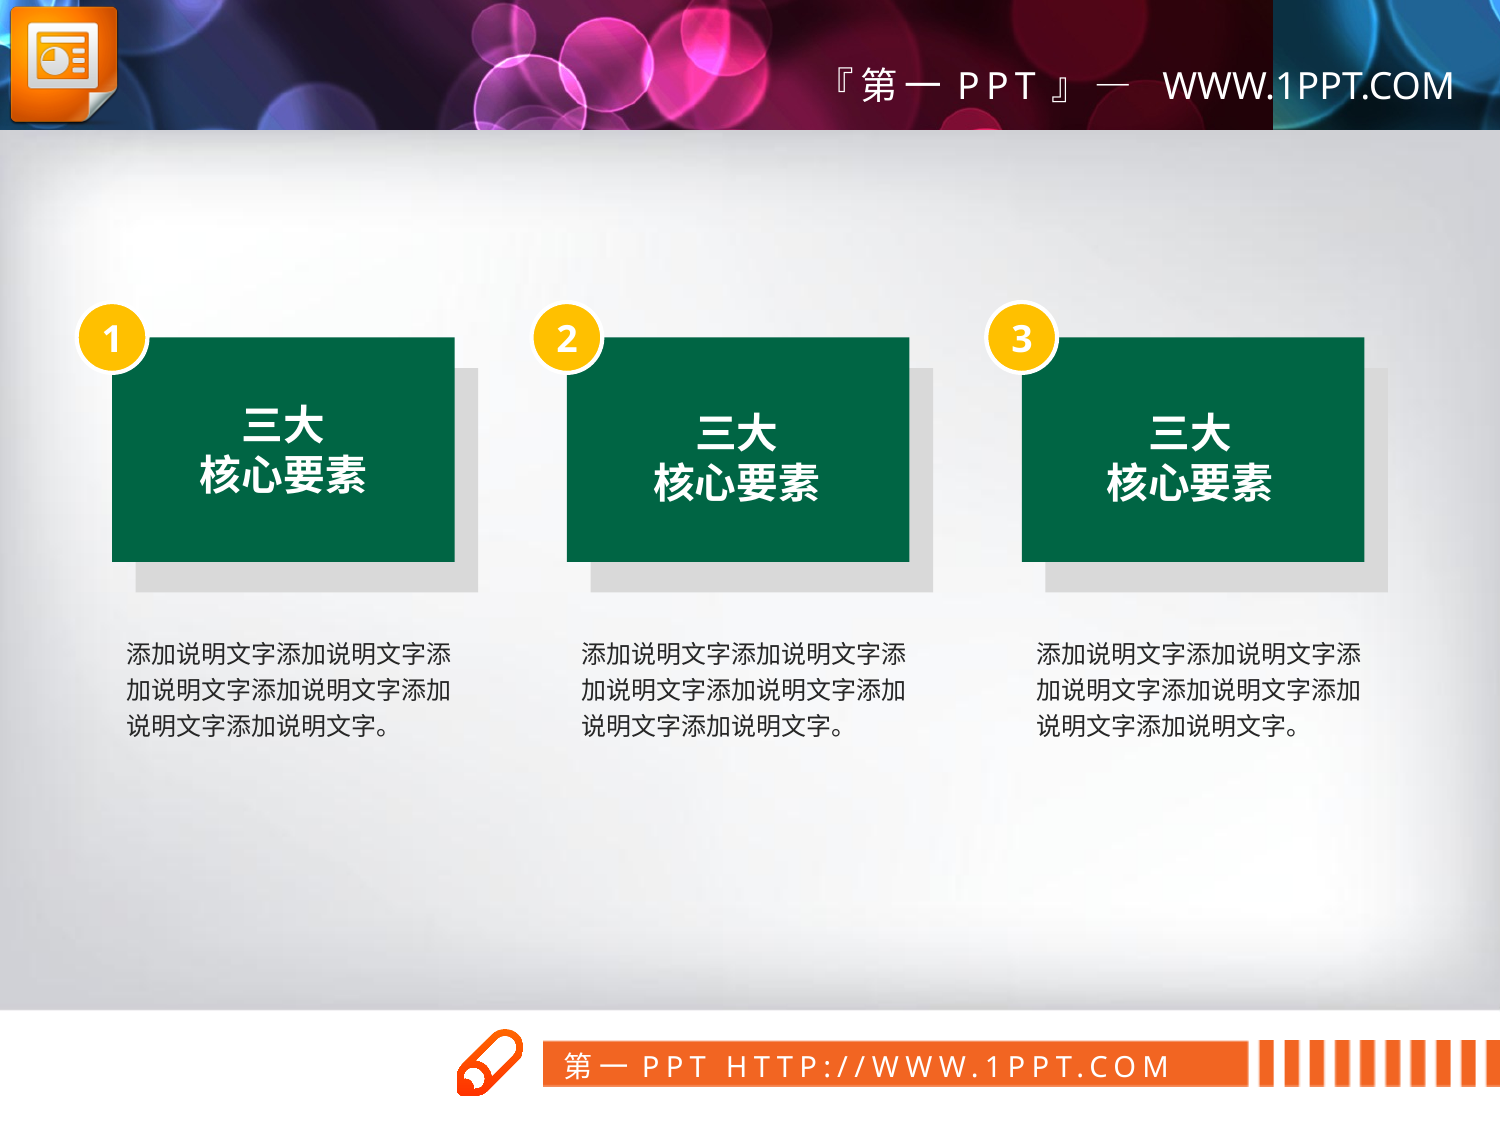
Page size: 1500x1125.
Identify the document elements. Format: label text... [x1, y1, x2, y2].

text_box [1021, 337, 1389, 593]
text_box 添加说明文字添加说明文字添加说明文字添加说明文字添加说明文字添加说明文字。 [566, 625, 934, 775]
text_box 三大 核心要素 [556, 399, 561, 515]
text_box 三大 核心要素 [1009, 399, 1016, 515]
text_box 添加说明文字添加说明文字添加说明文字添加说明文字添加说明文字添加说明文字。 [1021, 625, 1388, 775]
text_box 添加说明文字添加说明文字添加说明文字添加说明文字添加说明文字添加说明文字。 [111, 625, 479, 775]
picture [0, 0, 1500, 1012]
text_box 1 [74, 299, 150, 375]
picture [543, 1040, 1500, 1087]
text_box 2 [529, 299, 605, 375]
text_box 3 [984, 299, 1060, 375]
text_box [111, 337, 479, 593]
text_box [566, 337, 934, 593]
